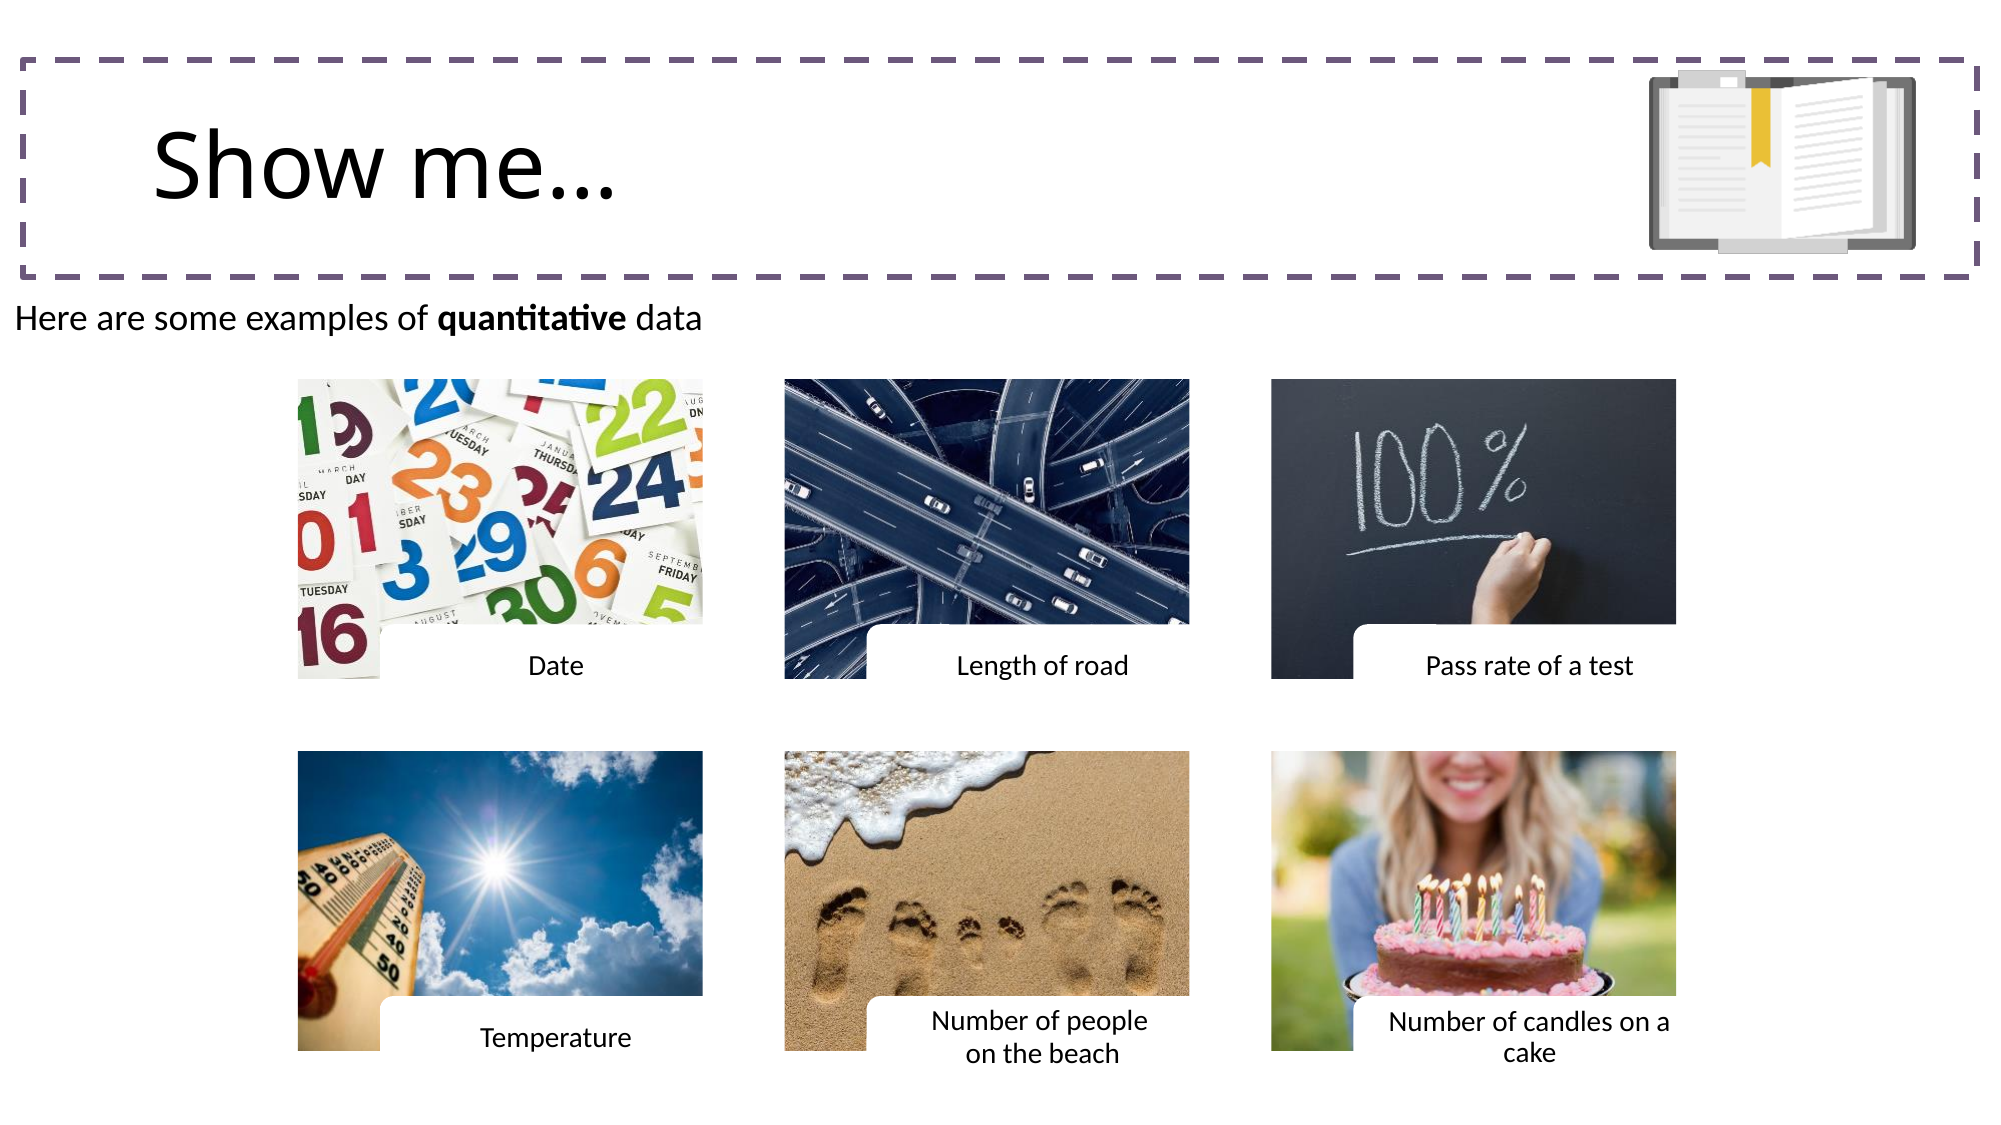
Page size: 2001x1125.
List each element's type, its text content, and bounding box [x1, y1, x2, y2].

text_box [297, 318, 1703, 1125]
picture [1649, 0, 1955, 341]
text_box Here are some examples of quantitative data [0, 285, 1330, 346]
title Show me… [137, 59, 1863, 278]
